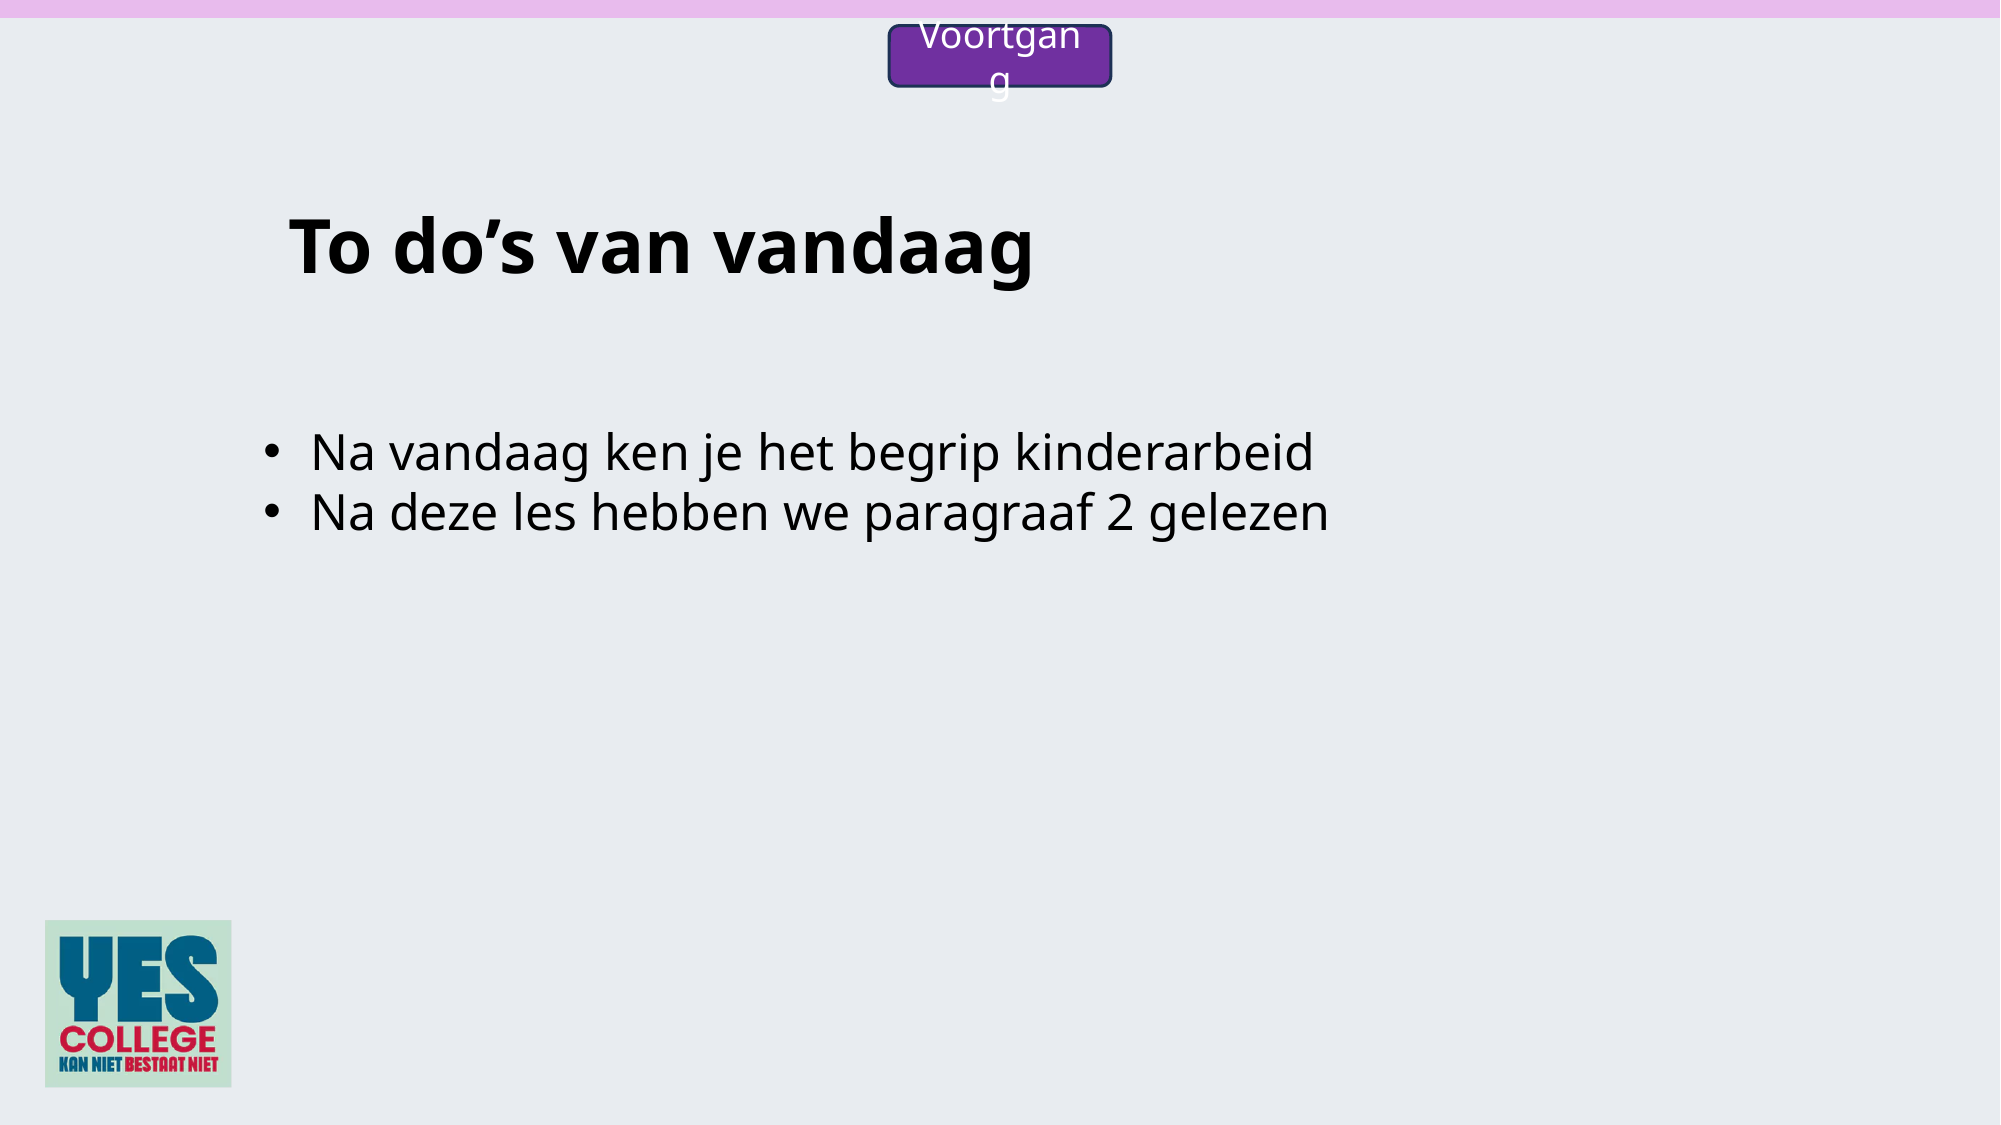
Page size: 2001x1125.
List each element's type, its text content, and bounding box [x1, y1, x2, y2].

text_box Na vandaag ken je het begrip kinderarbeid Na deze les hebben we paragraaf 2 gelezen [248, 353, 1731, 549]
text_box [248, 219, 1637, 326]
text_box Voortgang [887, 24, 1113, 88]
text_box To do’s van vandaag [273, 191, 1541, 297]
picture [0, 913, 356, 1093]
text_box [0, 0, 2000, 18]
